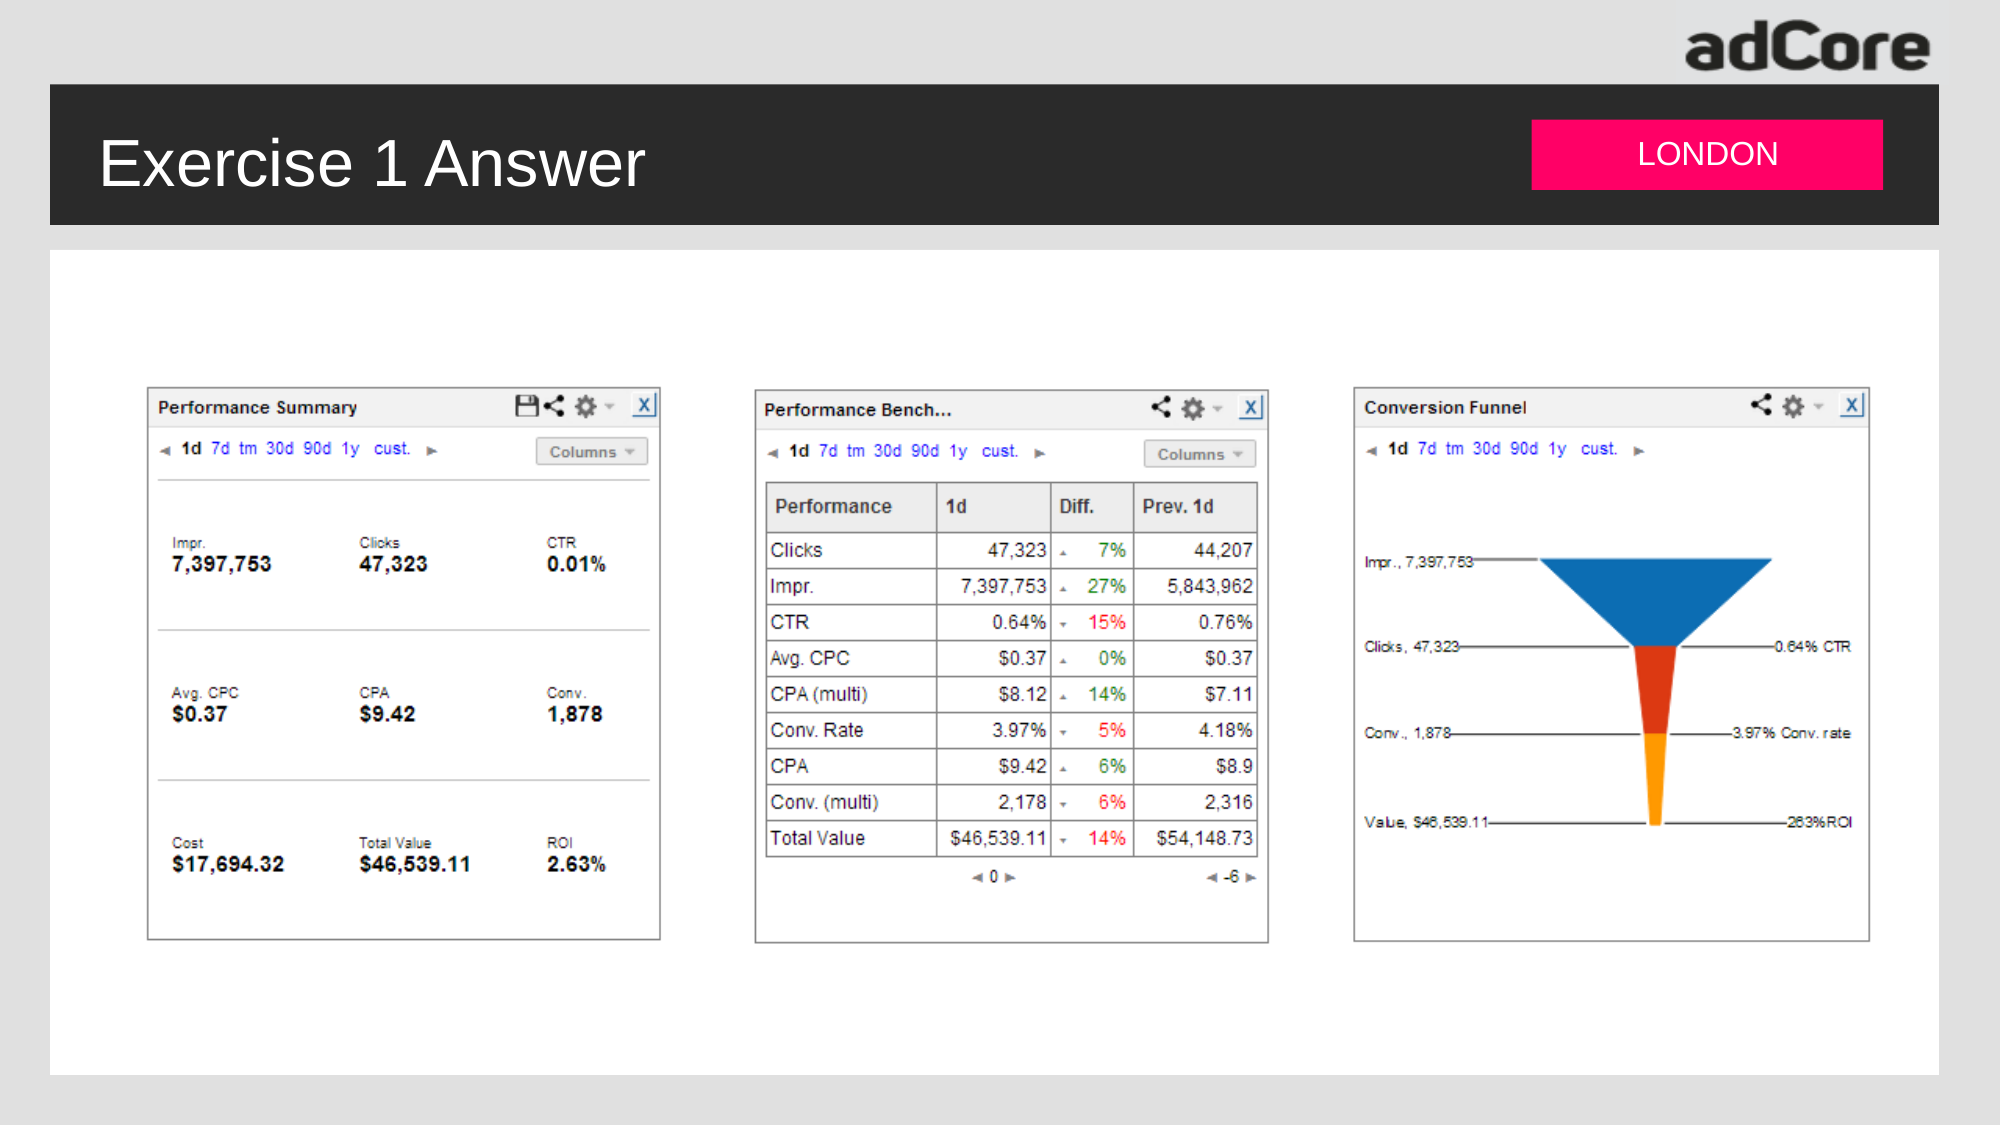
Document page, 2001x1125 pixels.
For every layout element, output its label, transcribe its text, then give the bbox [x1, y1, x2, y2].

list Exercise 1 Answer [83, 112, 1450, 200]
list LONDON [1533, 125, 1884, 188]
picture [743, 374, 1277, 950]
picture [1349, 381, 1875, 950]
picture [140, 381, 672, 950]
picture [1676, 0, 1949, 85]
